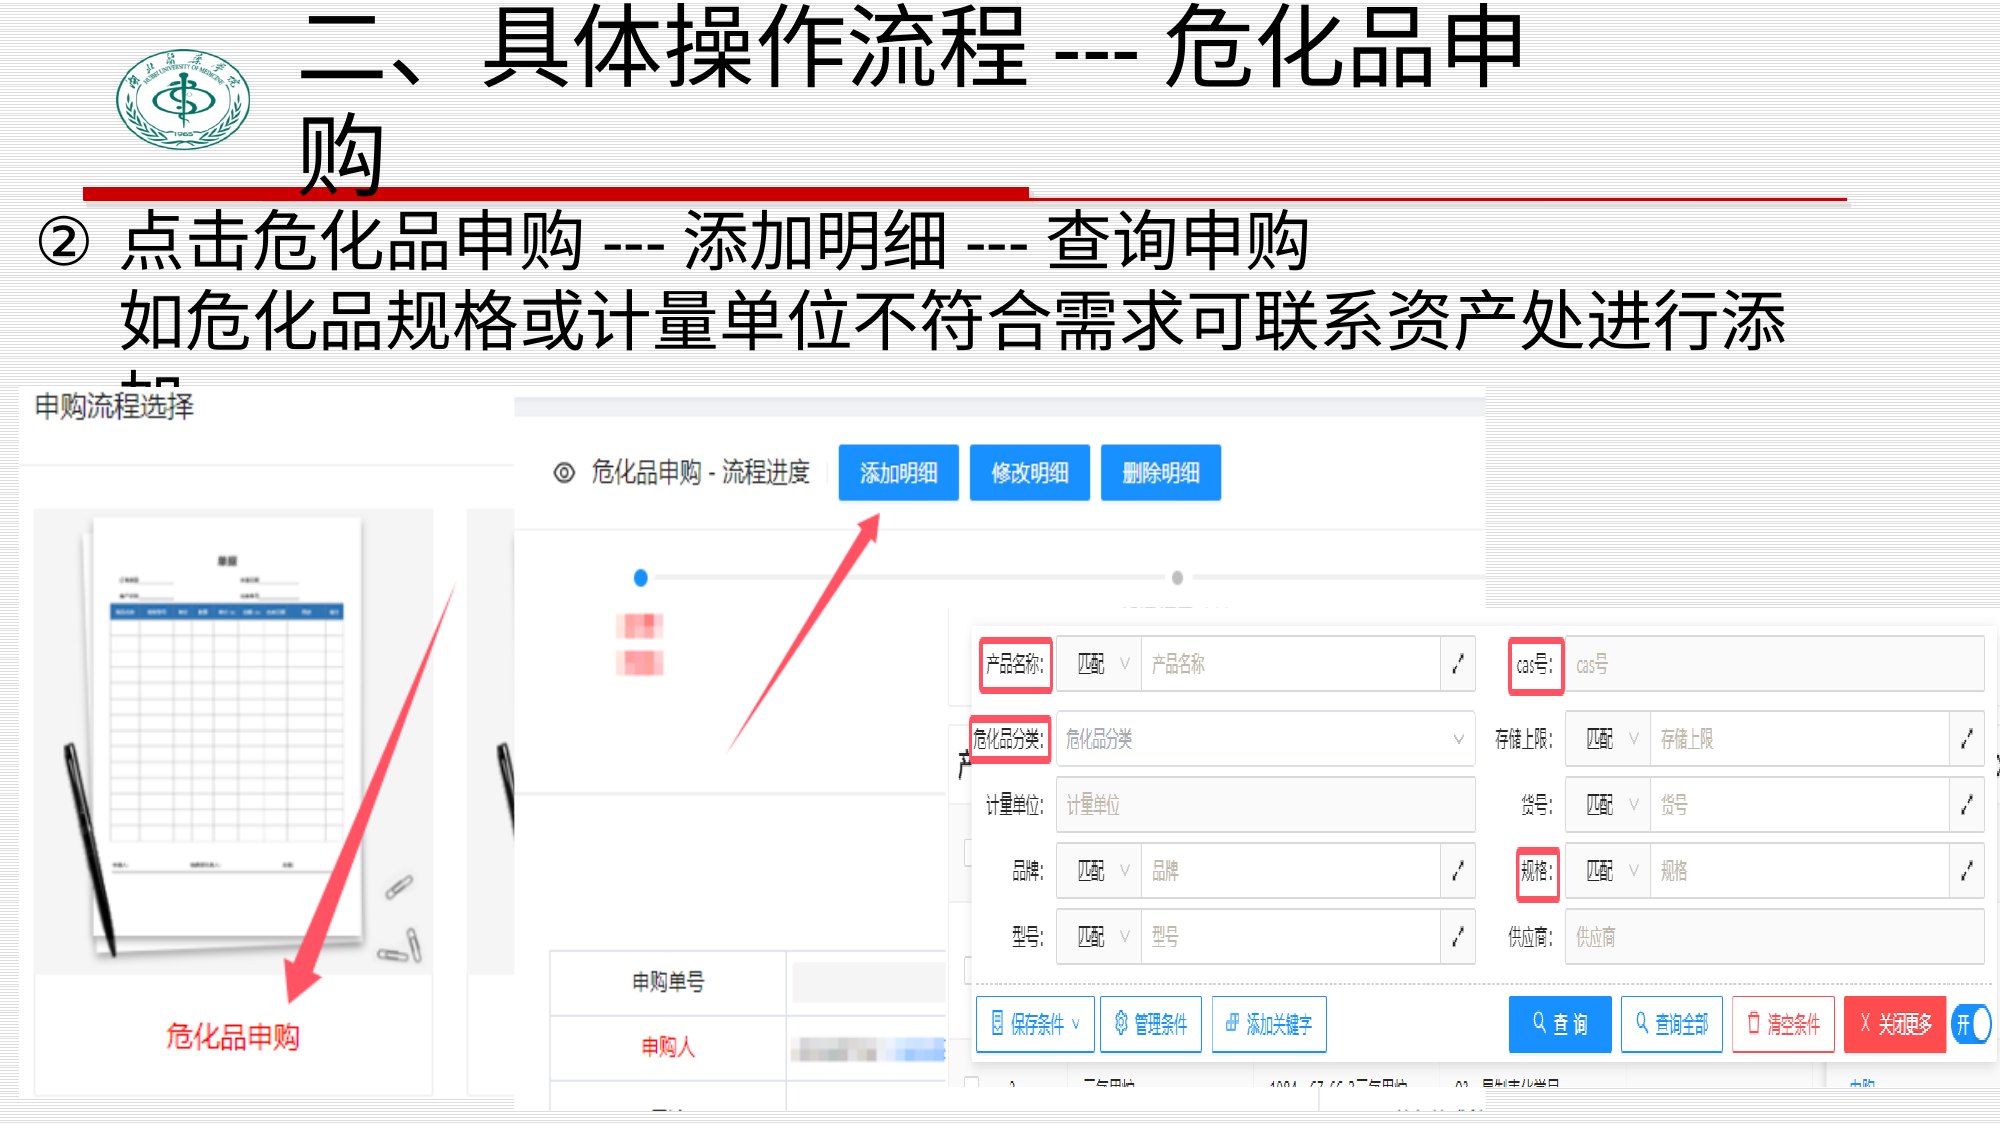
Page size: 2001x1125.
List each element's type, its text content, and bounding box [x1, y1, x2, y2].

text_box 二、具体操作流程---危化品申购 [282, 30, 1633, 166]
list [945, 608, 2000, 1087]
picture [116, 49, 250, 150]
picture [19, 386, 1486, 1111]
title 点击危化品申购---添加明细---查询申购 如危化品规格或计量单位不符合需求可联系资产处进行添加。。 [19, 266, 1930, 372]
